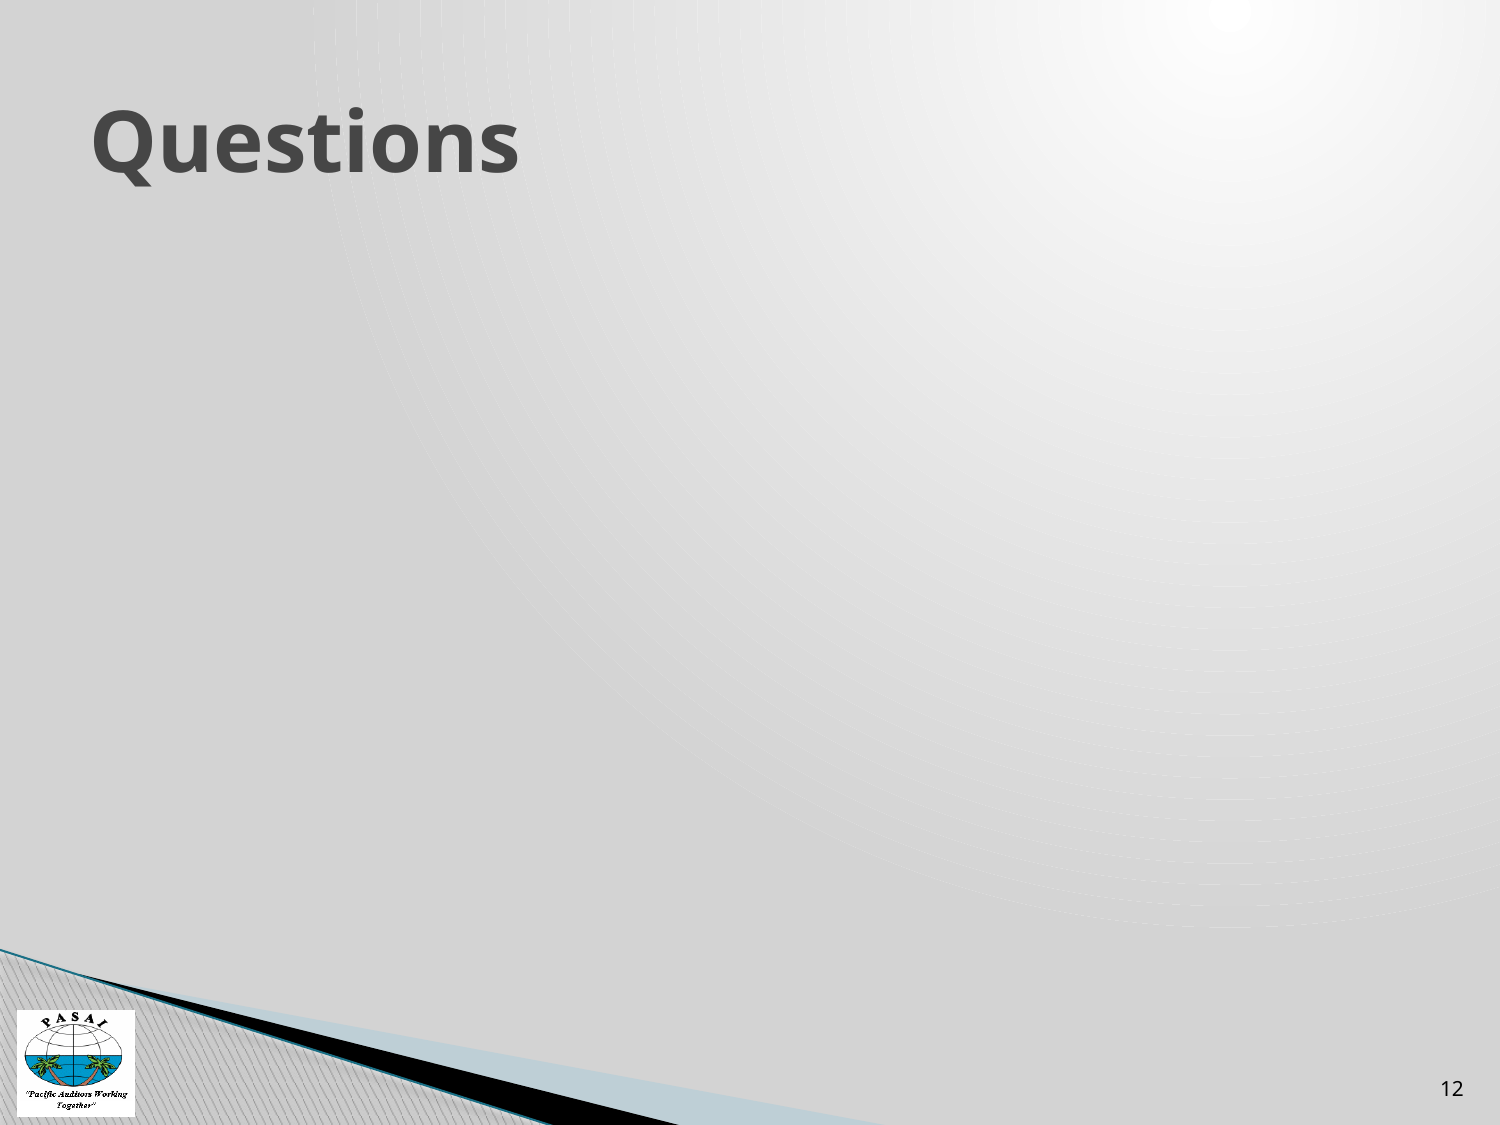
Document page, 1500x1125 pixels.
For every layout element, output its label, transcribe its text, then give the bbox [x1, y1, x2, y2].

picture [17, 1010, 135, 1117]
title Questions [75, 45, 1425, 233]
slide_number 12 [1418, 1051, 1479, 1112]
